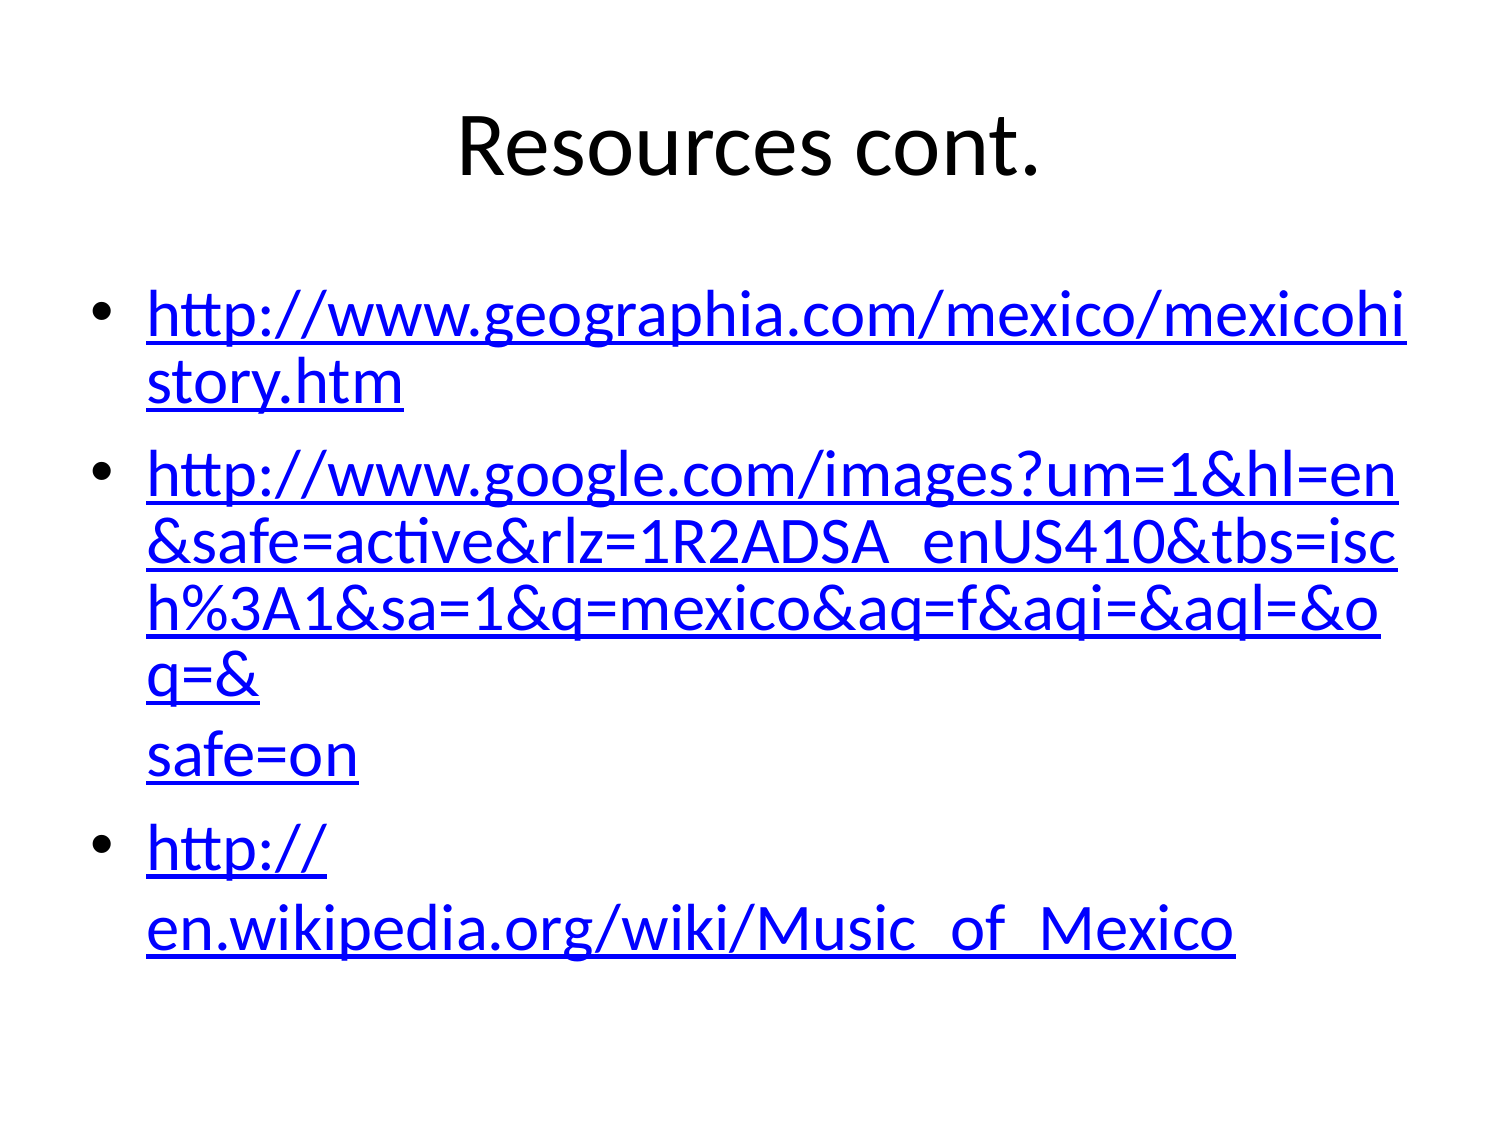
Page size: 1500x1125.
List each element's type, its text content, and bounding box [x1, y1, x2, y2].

list http://www.geographia.com/mexico/mexicohistory.htm http://www.google.com/images?um=1&hl=en&safe=active&rlz=1R2ADSA_enUS410&tbs=isch%3A1&sa=1&q=mexico&aq=f&aqi=&aql=&oq=&safe=on http://en.wikipedia.org/wiki/Music_of_Mexico [74, 262, 1426, 1006]
title Resources cont. [74, 44, 1426, 233]
